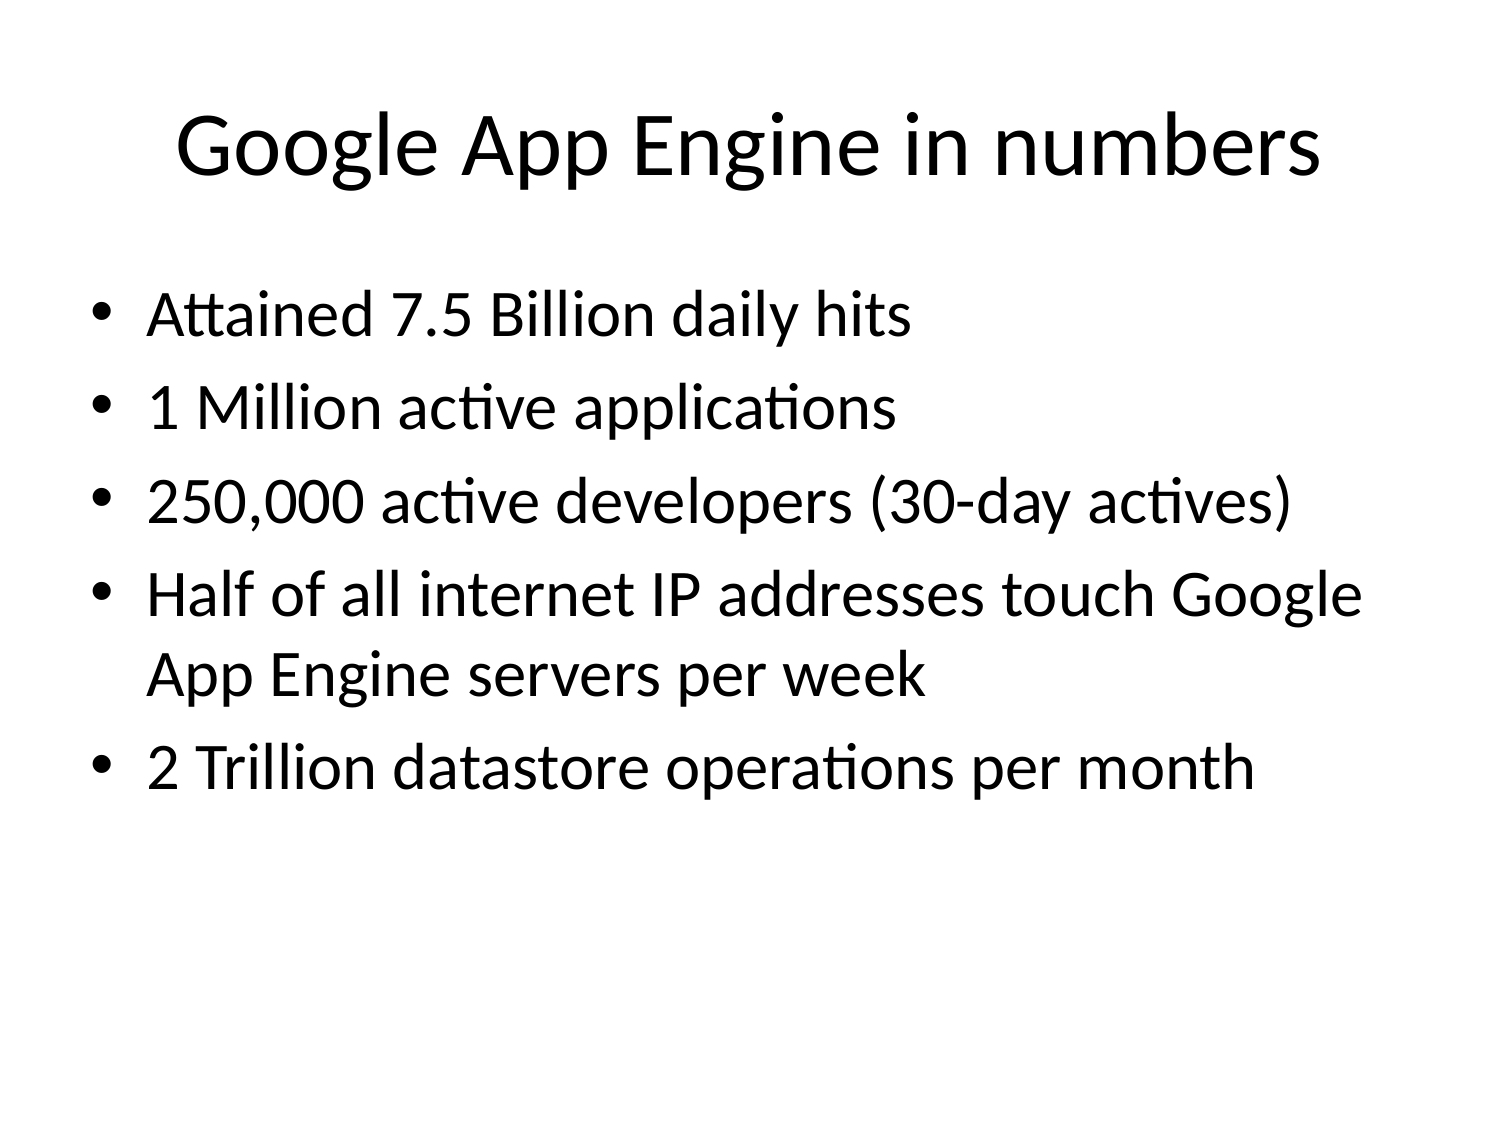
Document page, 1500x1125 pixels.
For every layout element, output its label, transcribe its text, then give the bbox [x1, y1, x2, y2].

list Attained 7.5 Billion daily hits 1 Million active applications 250,000 active developers (30-day actives) Half of all internet IP addresses touch Google App Engine servers per week 2 Trillion datastore operations per month [75, 262, 1425, 1005]
title Google App Engine in numbers [75, 45, 1425, 233]
